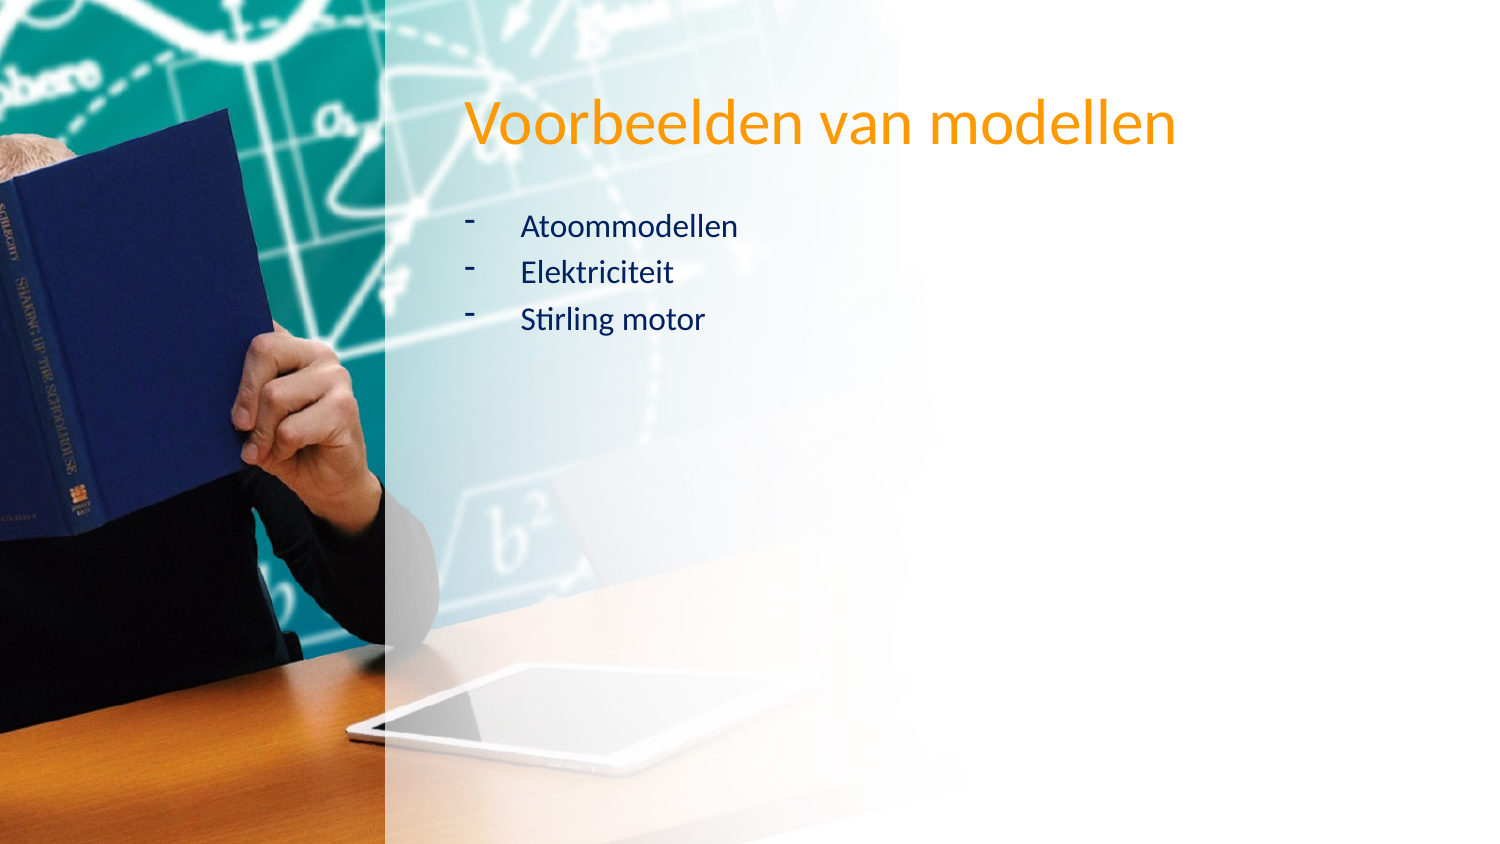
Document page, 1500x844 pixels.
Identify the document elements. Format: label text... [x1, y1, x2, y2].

list Atoommodellen Elektriciteit Stirling motor [449, 196, 1427, 773]
picture [0, 0, 1500, 844]
title Voorbeelden van modellen [449, 71, 1427, 166]
